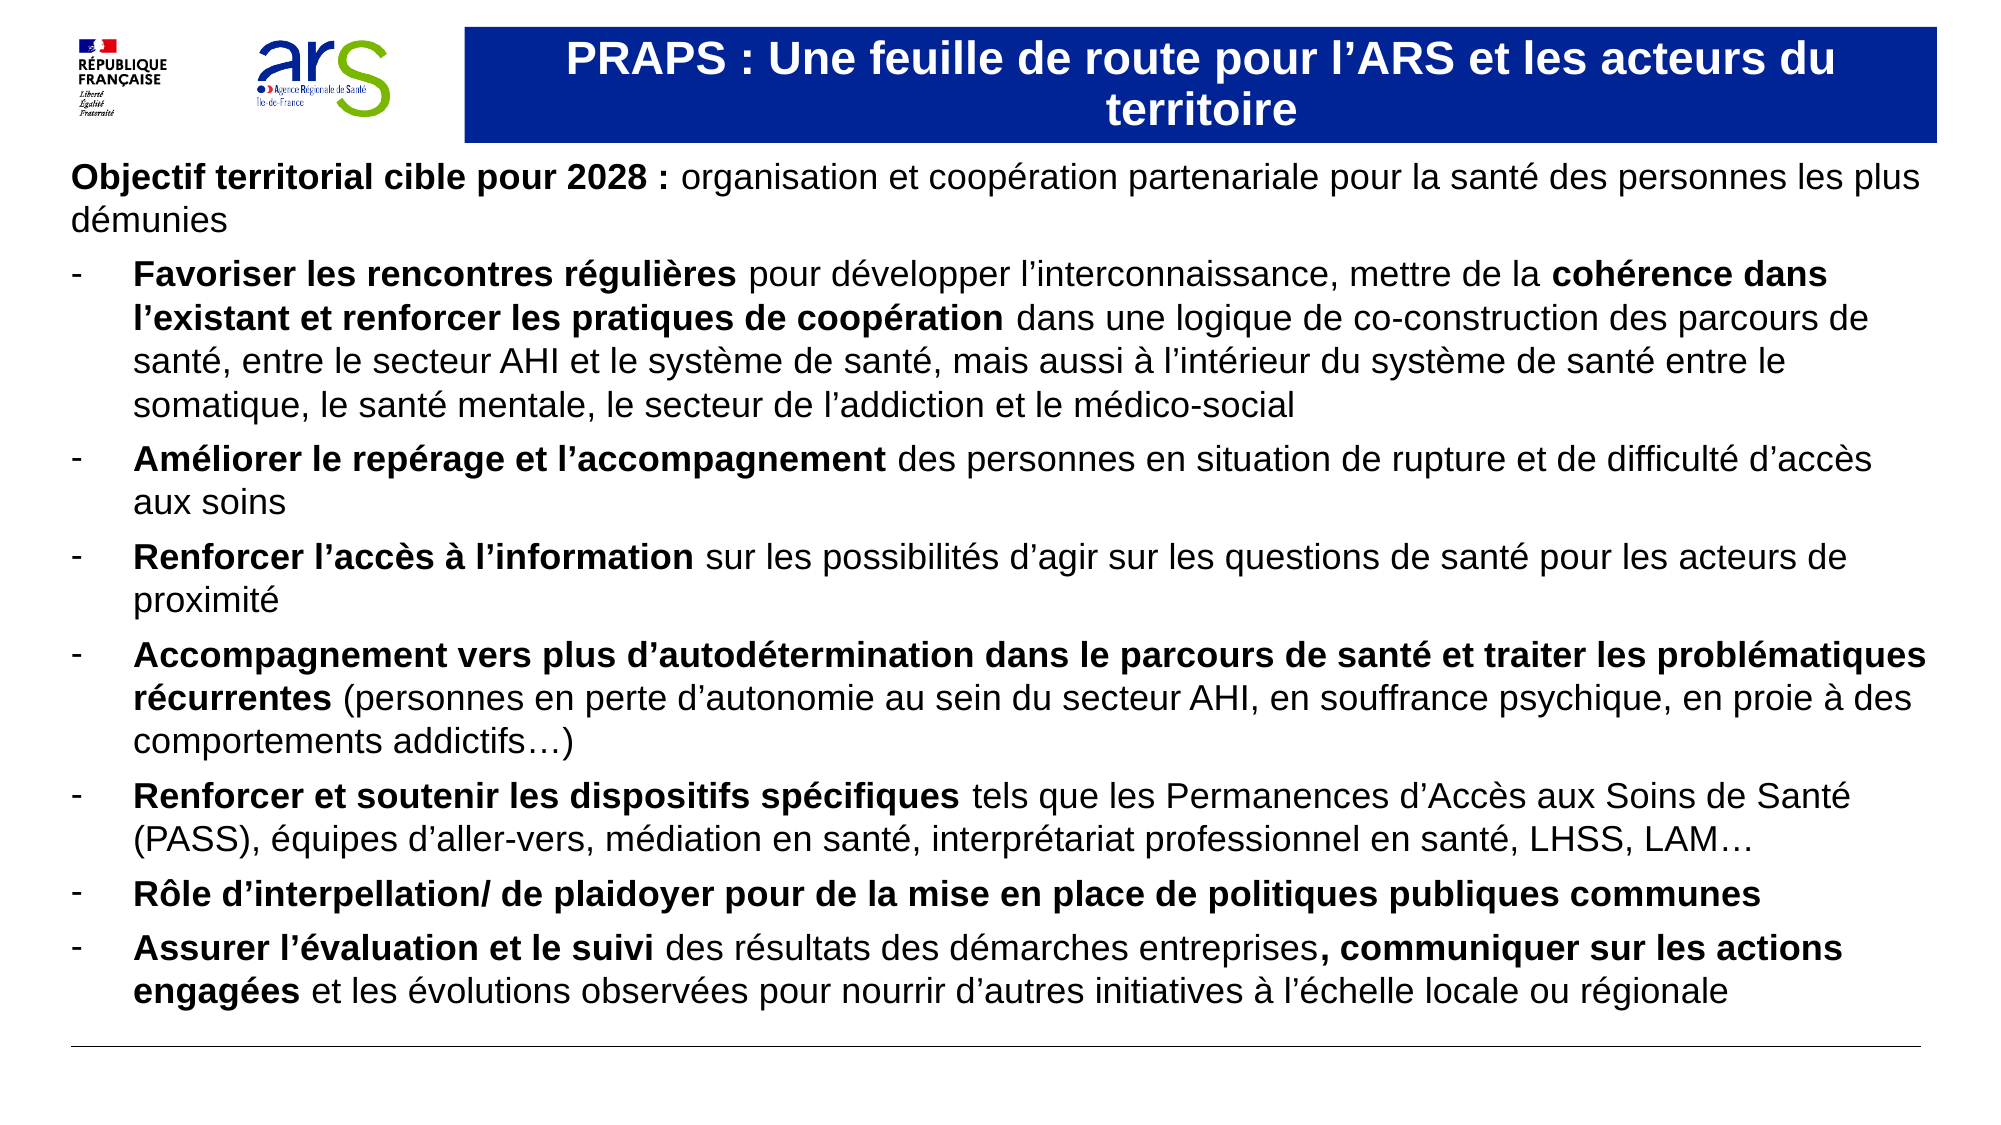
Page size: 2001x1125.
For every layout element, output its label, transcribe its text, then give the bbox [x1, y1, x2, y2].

picture [63, 23, 182, 142]
text_box PRAPS : Une feuille de route pour l’ARS et les acteurs du territoire [464, 26, 1937, 143]
picture [256, 40, 390, 117]
list Objectif territorial cible pour 2028 : organisation et coopération partenariale pour la santé des personnes les plus démunies Favoriser les rencontres régulières pour développer l’interconnaissance, mettre de la cohérence dans l’existant et renforcer les pratiques de coopération dans une logique de co-construction des parcours de santé, entre le secteur AHI et le système de santé, mais aussi à l’intérieur du système de santé entre le somatique, le santé mentale, le secteur de l’addiction et le médico-social Améliorer le repérage et l’accompagnement des personnes en situation de rupture et de difficulté d’accès aux soins Renforcer l’accès à l’information sur les possibilités d’agir sur les questions de santé pour les acteurs de proximité Accompagnement vers plus d’autodétermination dans le parcours de santé et traiter les problématiques récurrentes (personnes en perte d’autonomie au sein du secteur AHI, en souffrance psychique, en proie à des comportements addictifs…) Renforcer et soutenir les dispositifs spécifiques tels que les Permanences d’Accès aux Soins de Santé (PASS), équipes d’aller-vers, médiation en santé, interprétariat professionnel en santé, LHSS, LAM… Rôle d’interpellation/ de plaidoyer pour de la mise en place de politiques publiques communes Assurer l’évaluation et le suivi des résultats des démarches entreprises, communiquer sur les actions engagées et les évolutions observées pour nourrir d’autres initiatives à l’échelle locale ou régionale [70, 153, 1937, 1051]
